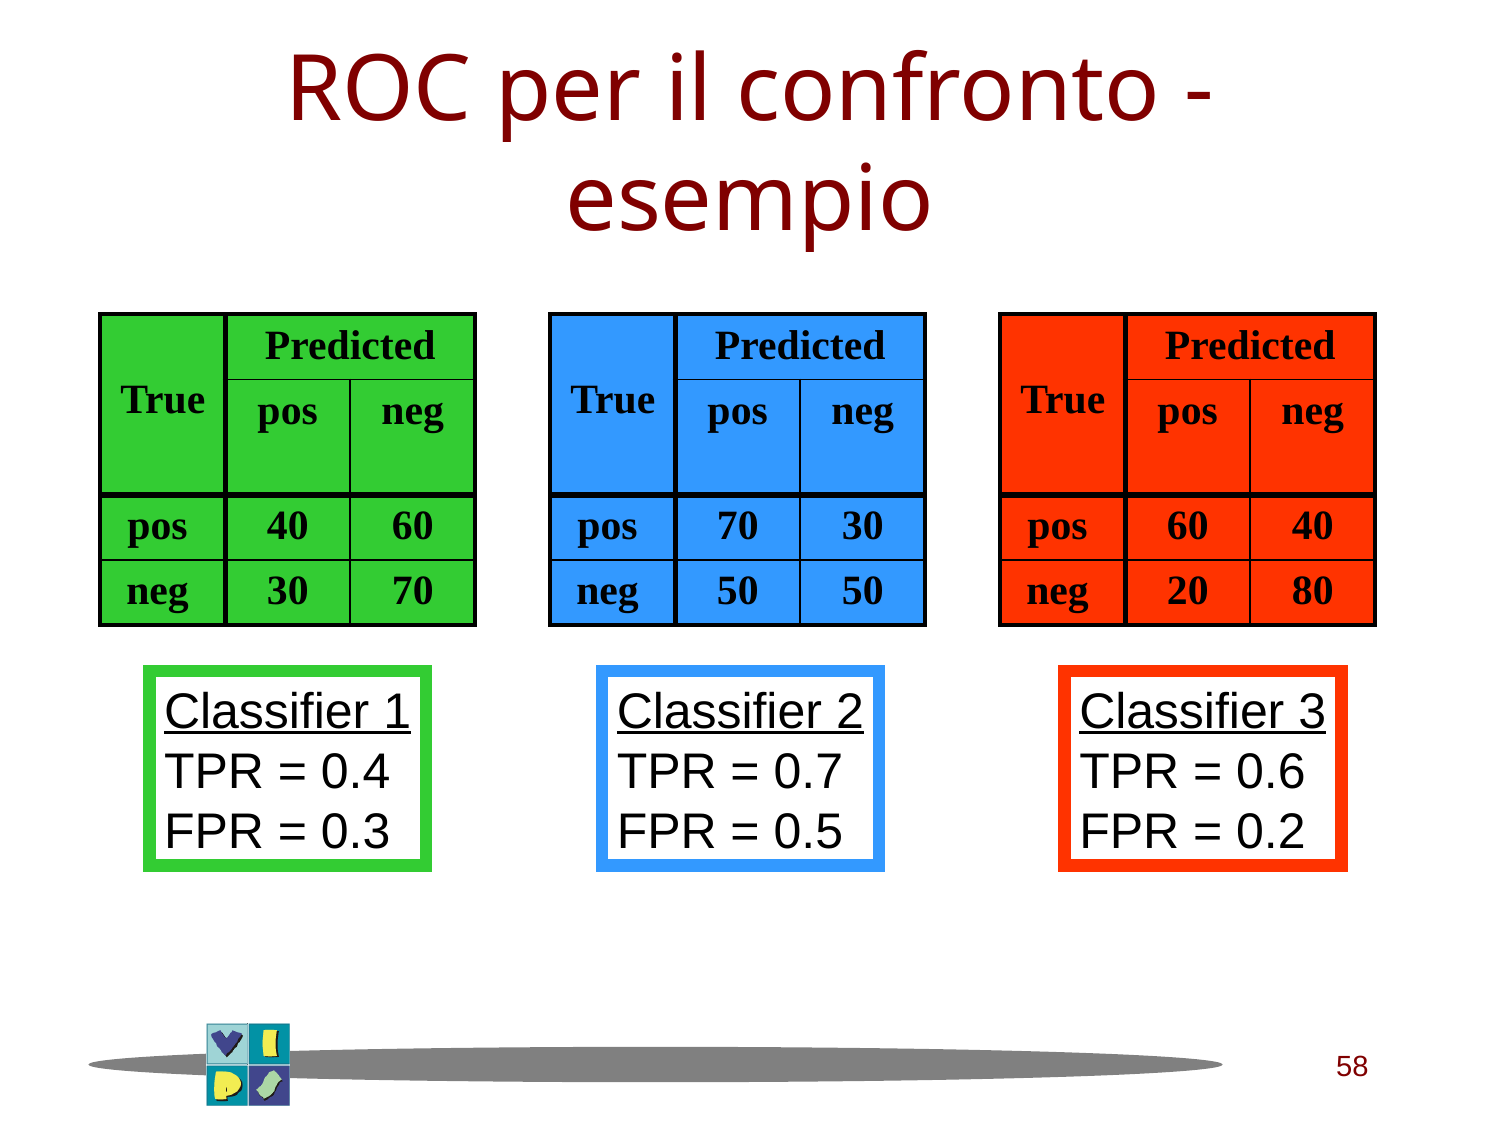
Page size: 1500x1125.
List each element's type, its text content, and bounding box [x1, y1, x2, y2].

table_cell neg [351, 380, 473, 492]
table_cell 50 [678, 561, 799, 623]
table_cell neg [102, 561, 223, 623]
table_cell neg [552, 561, 673, 623]
table_header True [1002, 316, 1123, 492]
table_cell 20 [1128, 561, 1249, 623]
table_header Predicted [228, 316, 473, 379]
table_cell pos [678, 380, 799, 492]
picture [206, 1023, 290, 1106]
table_cell 60 [351, 498, 473, 559]
table_cell 70 [351, 561, 473, 623]
table_header True [102, 316, 223, 492]
table_cell neg [801, 380, 923, 492]
text_box Classifier 1 TPR = 0.4 FPR = 0.3 [149, 670, 427, 866]
text_box Classifier 2 TPR = 0.7 FPR = 0.5 [602, 670, 879, 866]
table_cell 60 [1128, 498, 1249, 559]
table_cell pos [552, 498, 673, 559]
table_header Predicted [1128, 316, 1373, 379]
slide_number 58 [1033, 1039, 1384, 1118]
table_cell 30 [801, 498, 923, 559]
table_cell 80 [1251, 561, 1373, 623]
table_cell 30 [228, 561, 349, 623]
table_cell neg [1002, 561, 1123, 623]
table_cell 70 [678, 498, 799, 559]
table_cell pos [1002, 498, 1123, 559]
title ROC per il confronto - esempio [75, 45, 1425, 233]
table_cell pos [1128, 380, 1249, 492]
table_header Predicted [678, 316, 923, 379]
table_cell 40 [1251, 498, 1373, 559]
table_cell 50 [801, 561, 923, 623]
table_cell neg [1251, 380, 1373, 492]
table_cell pos [228, 380, 349, 492]
table_cell pos [102, 498, 223, 559]
table_cell 40 [228, 498, 349, 559]
text_box Classifier 3 TPR = 0.6 FPR = 0.2 [1064, 670, 1342, 866]
table_header True [552, 316, 673, 492]
